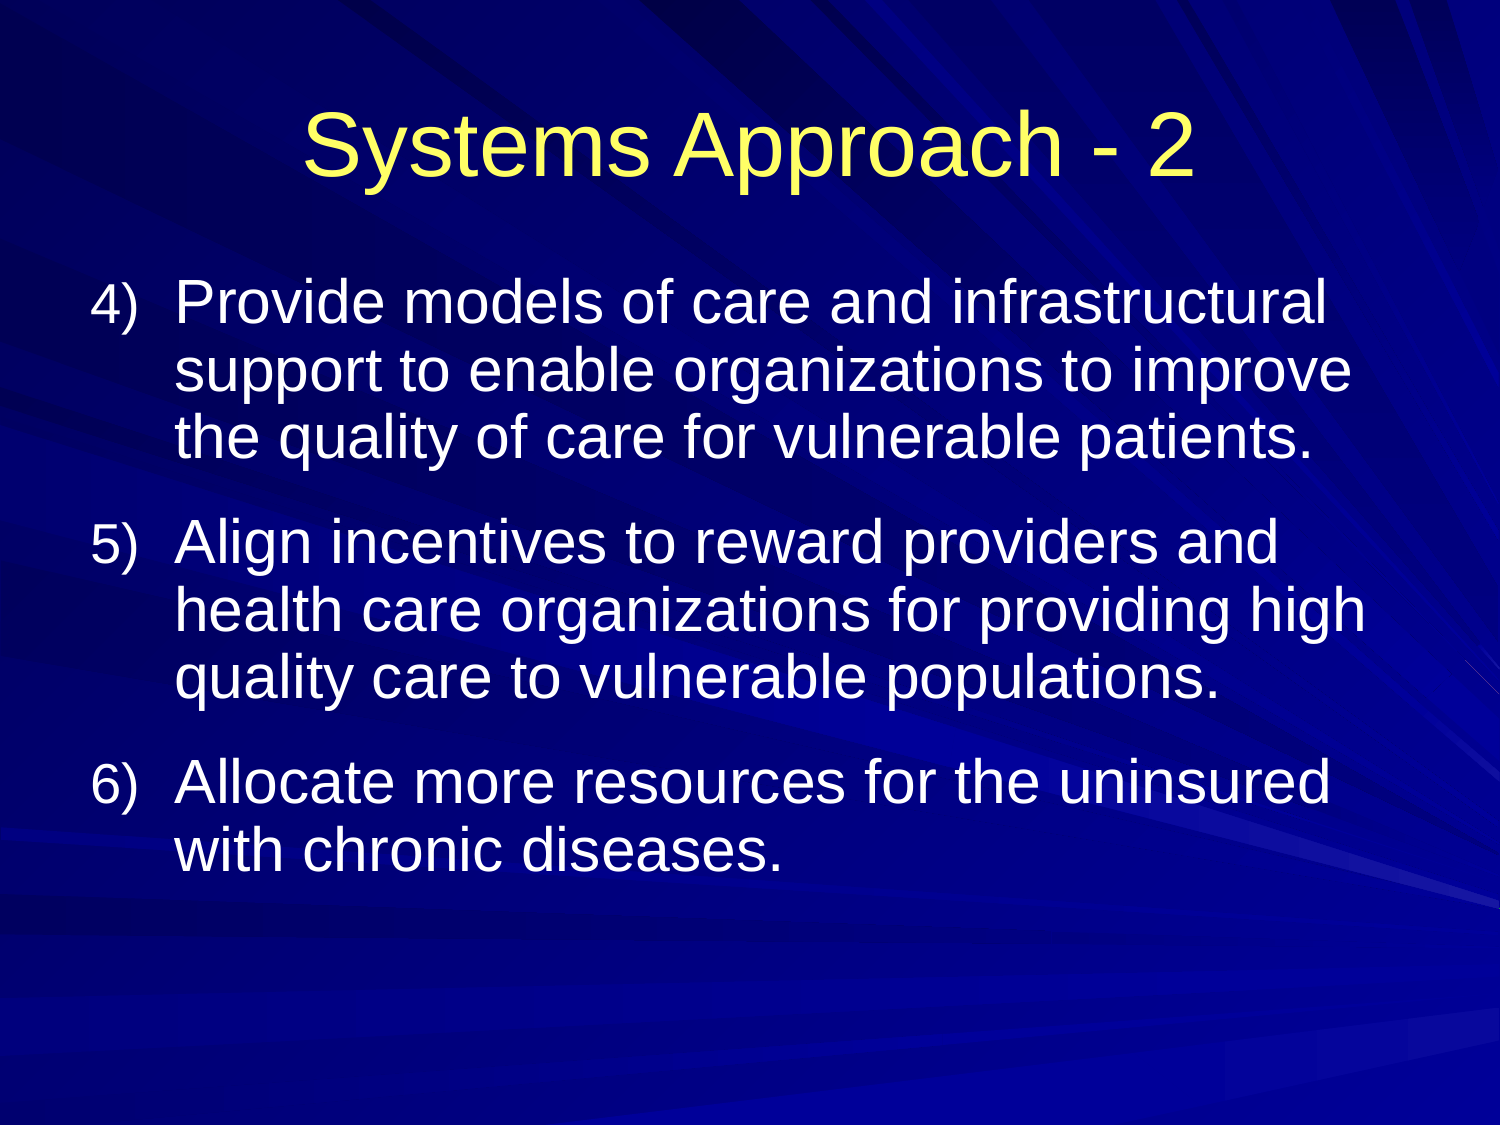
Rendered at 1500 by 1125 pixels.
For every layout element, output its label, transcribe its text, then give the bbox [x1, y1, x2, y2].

list Provide models of care and infrastructural support to enable organizations to improve the quality of care for vulnerable patients. Align incentives to reward providers and health care organizations for providing high quality care to vulnerable populations. Allocate more resources for the uninsured with chronic diseases. [74, 262, 1426, 1006]
title Systems Approach - 2 [74, 45, 1426, 234]
